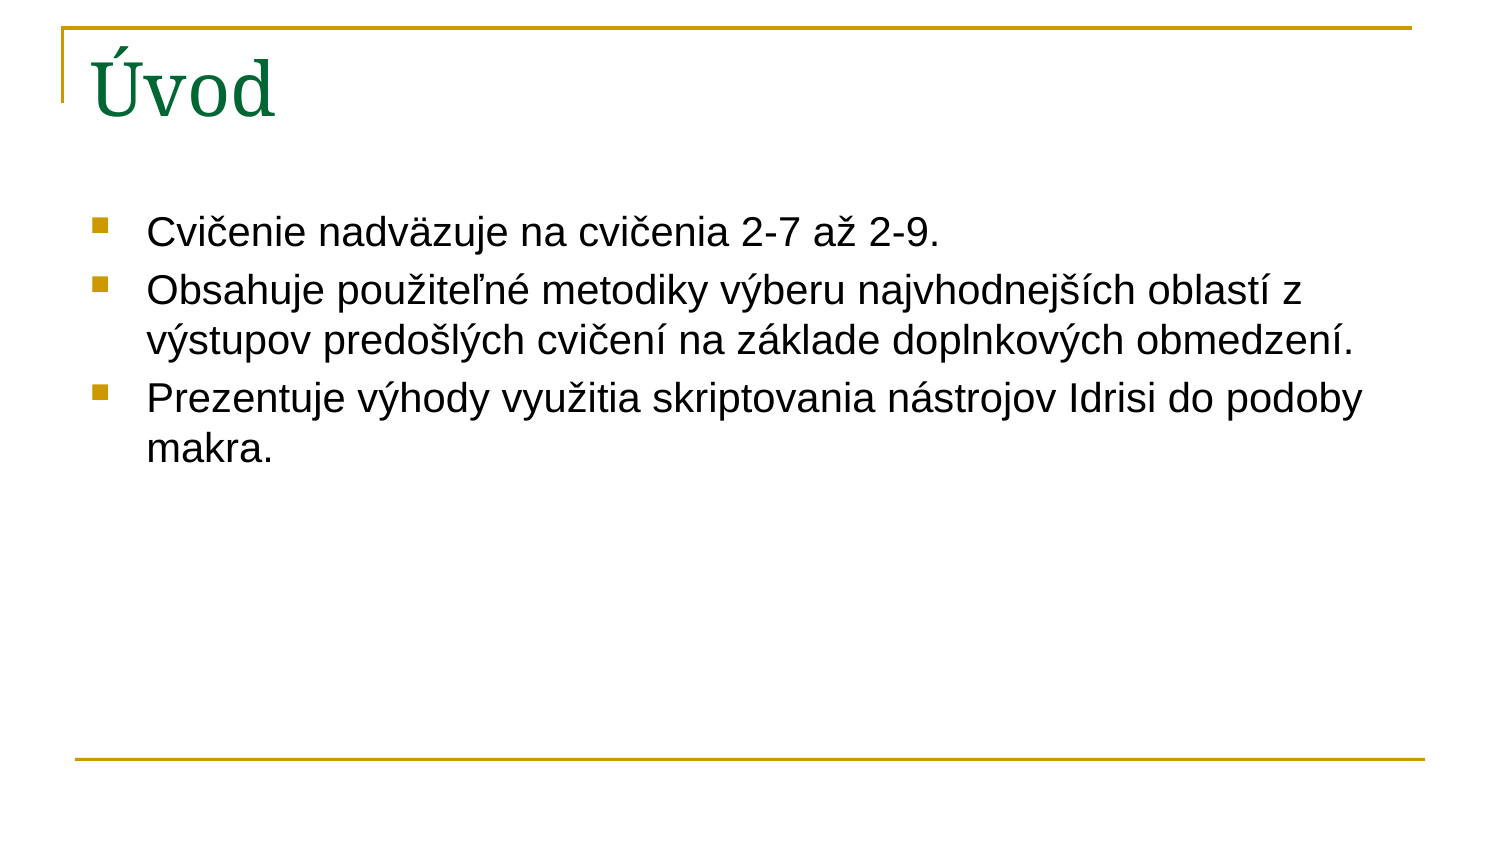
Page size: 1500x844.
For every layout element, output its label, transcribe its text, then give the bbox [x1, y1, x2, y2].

title Úvod [74, 33, 1426, 175]
list Cvičenie nadväzuje na cvičenia 2-7 až 2-9. Obsahuje použiteľné metodiky výberu najvhodnejších oblastí z výstupov predošlých cvičení na základe doplnkových obmedzení. Prezentuje výhody využitia skriptovania nástrojov Idrisi do podoby makra. [74, 196, 1426, 755]
